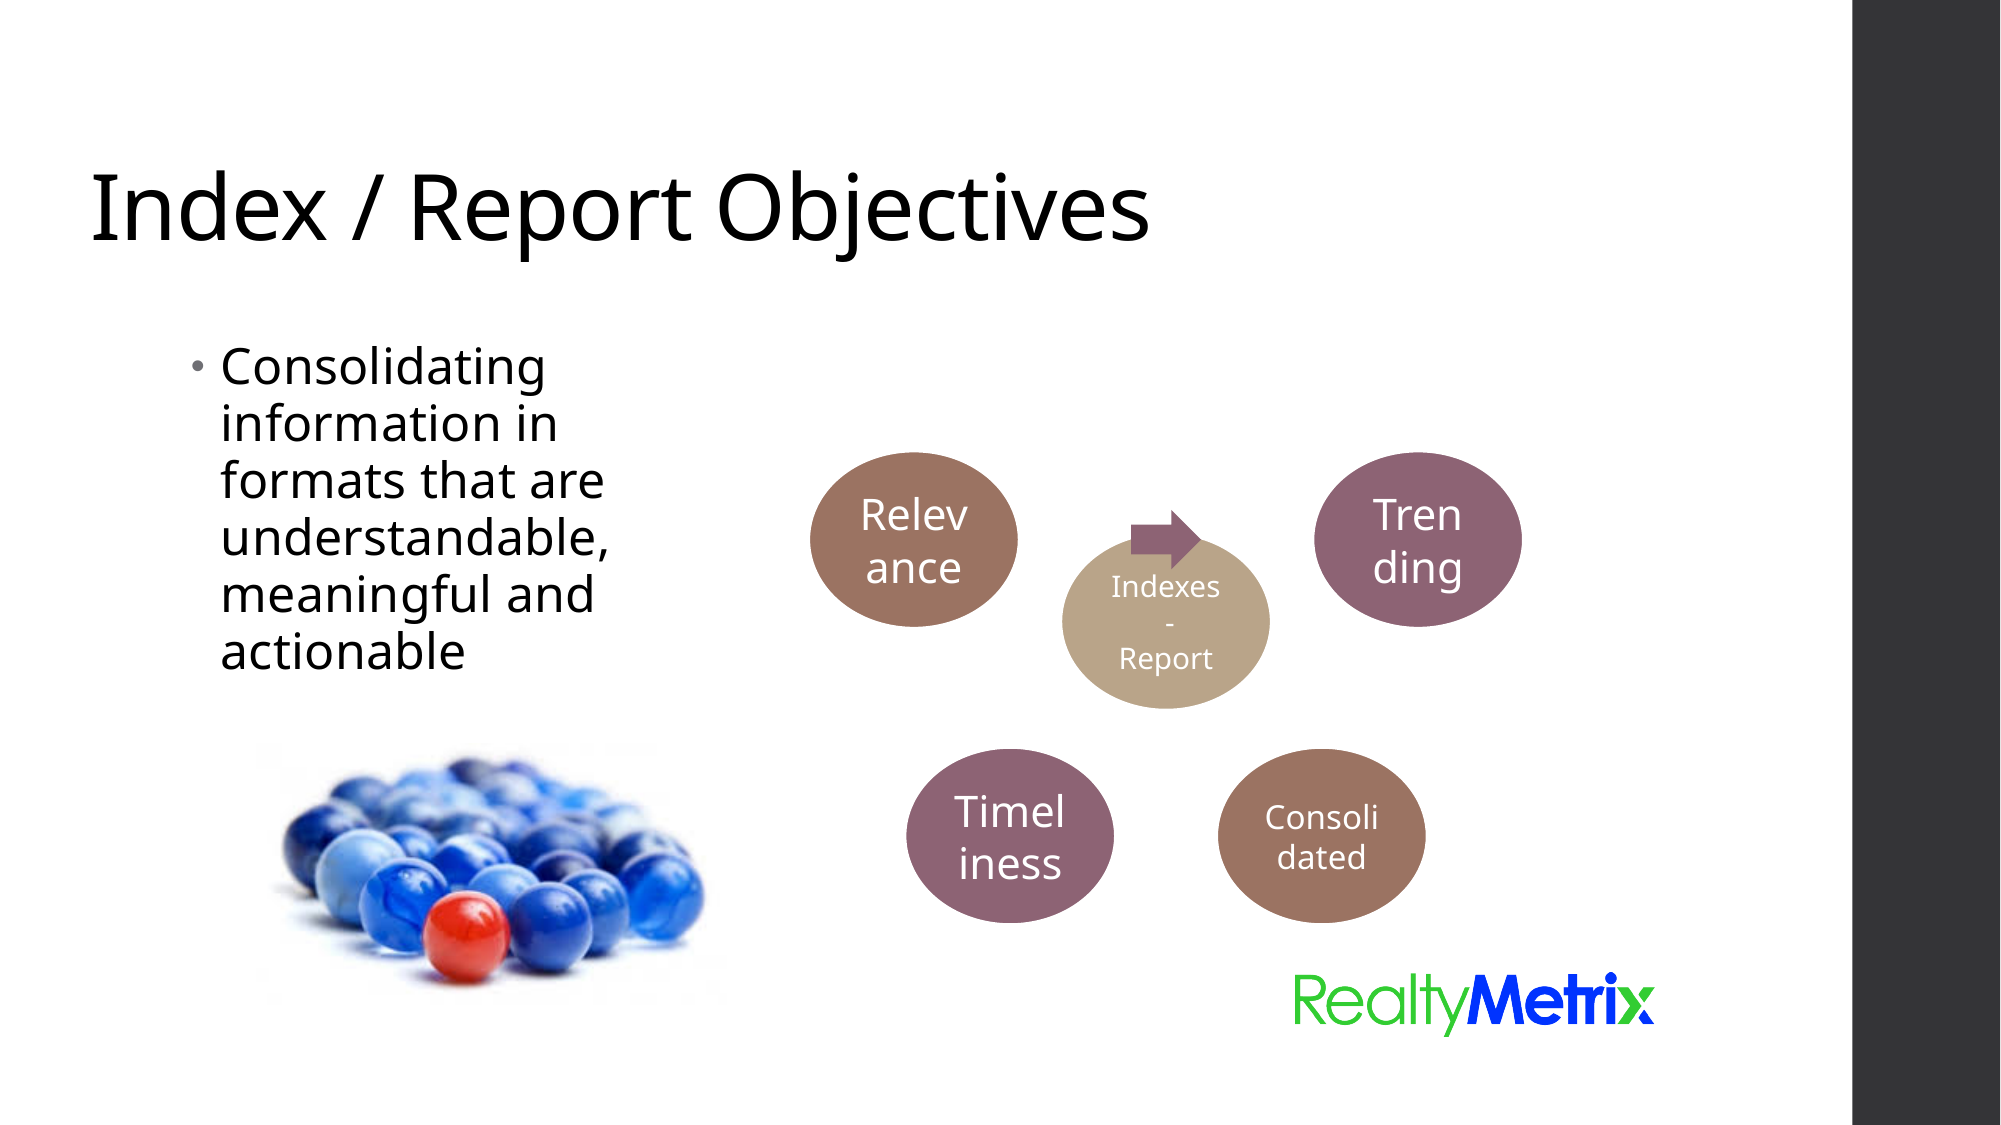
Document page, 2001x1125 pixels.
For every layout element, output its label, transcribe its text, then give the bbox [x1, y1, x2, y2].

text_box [745, 267, 1587, 976]
list Consolidating information in formats that are understandable, meaningful and actionable [175, 331, 702, 922]
title Index / Report Objectives [75, 50, 1666, 268]
picture [1295, 972, 1655, 1037]
picture [255, 743, 727, 1005]
